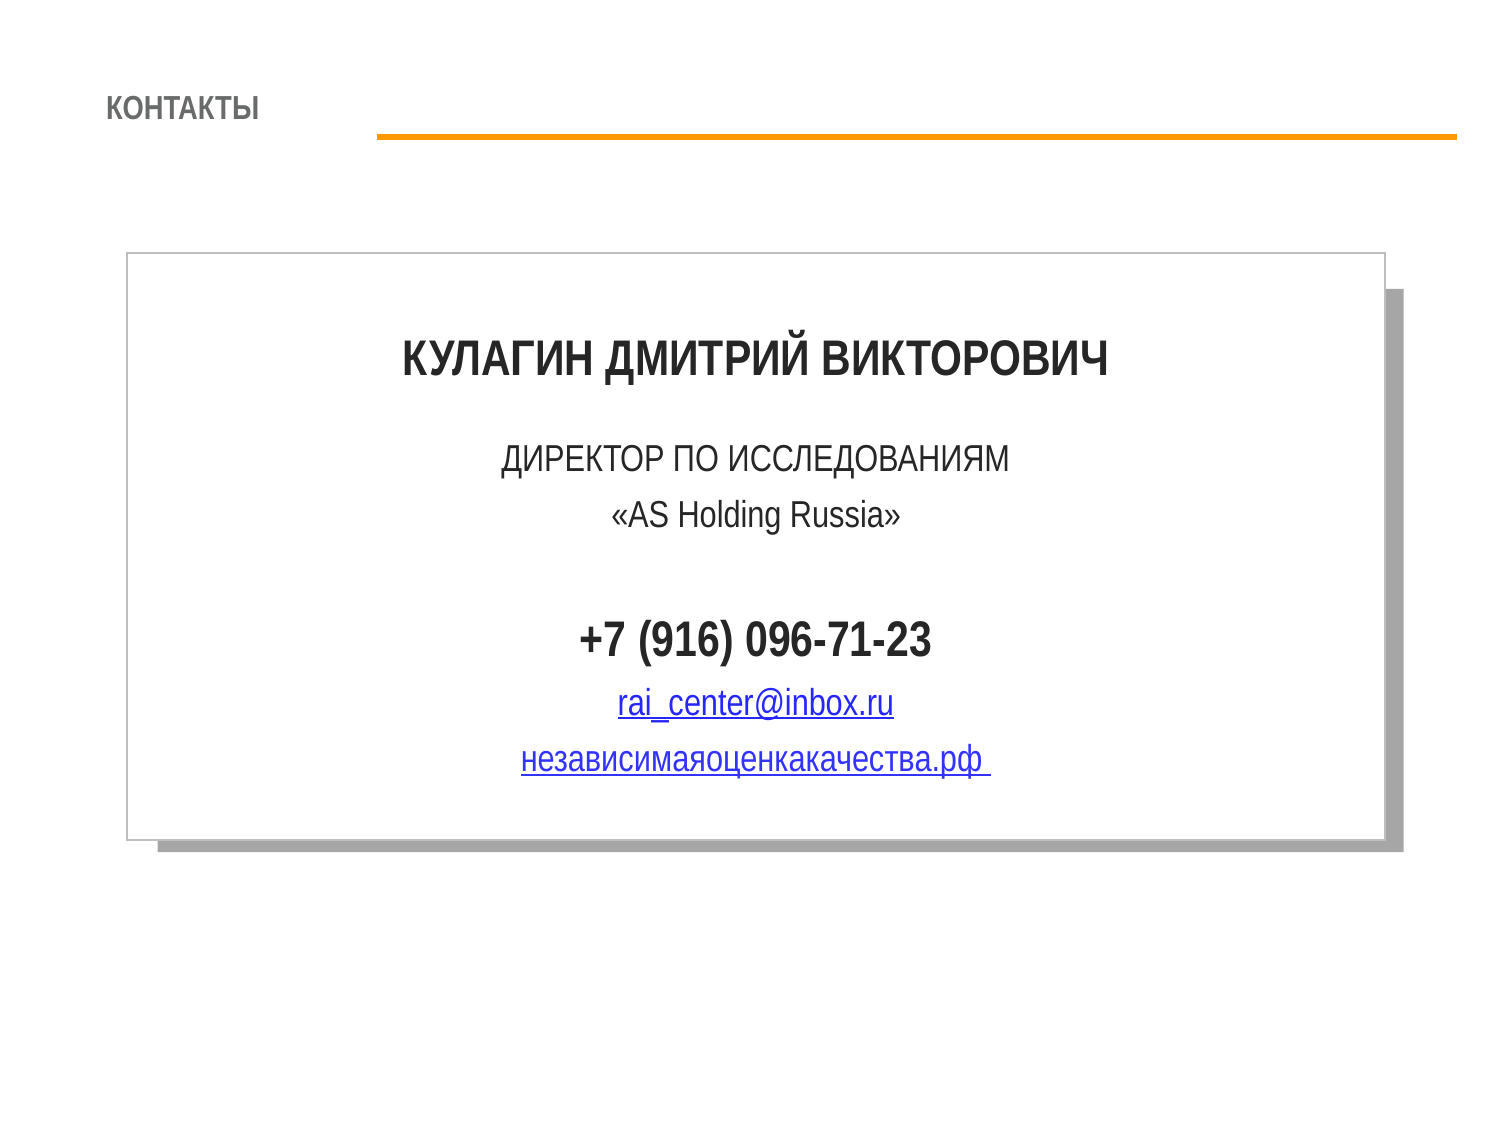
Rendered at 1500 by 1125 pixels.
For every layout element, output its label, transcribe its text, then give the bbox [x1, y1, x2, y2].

title КОНТАКТЫ [91, 63, 1441, 149]
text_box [126, 252, 1405, 853]
